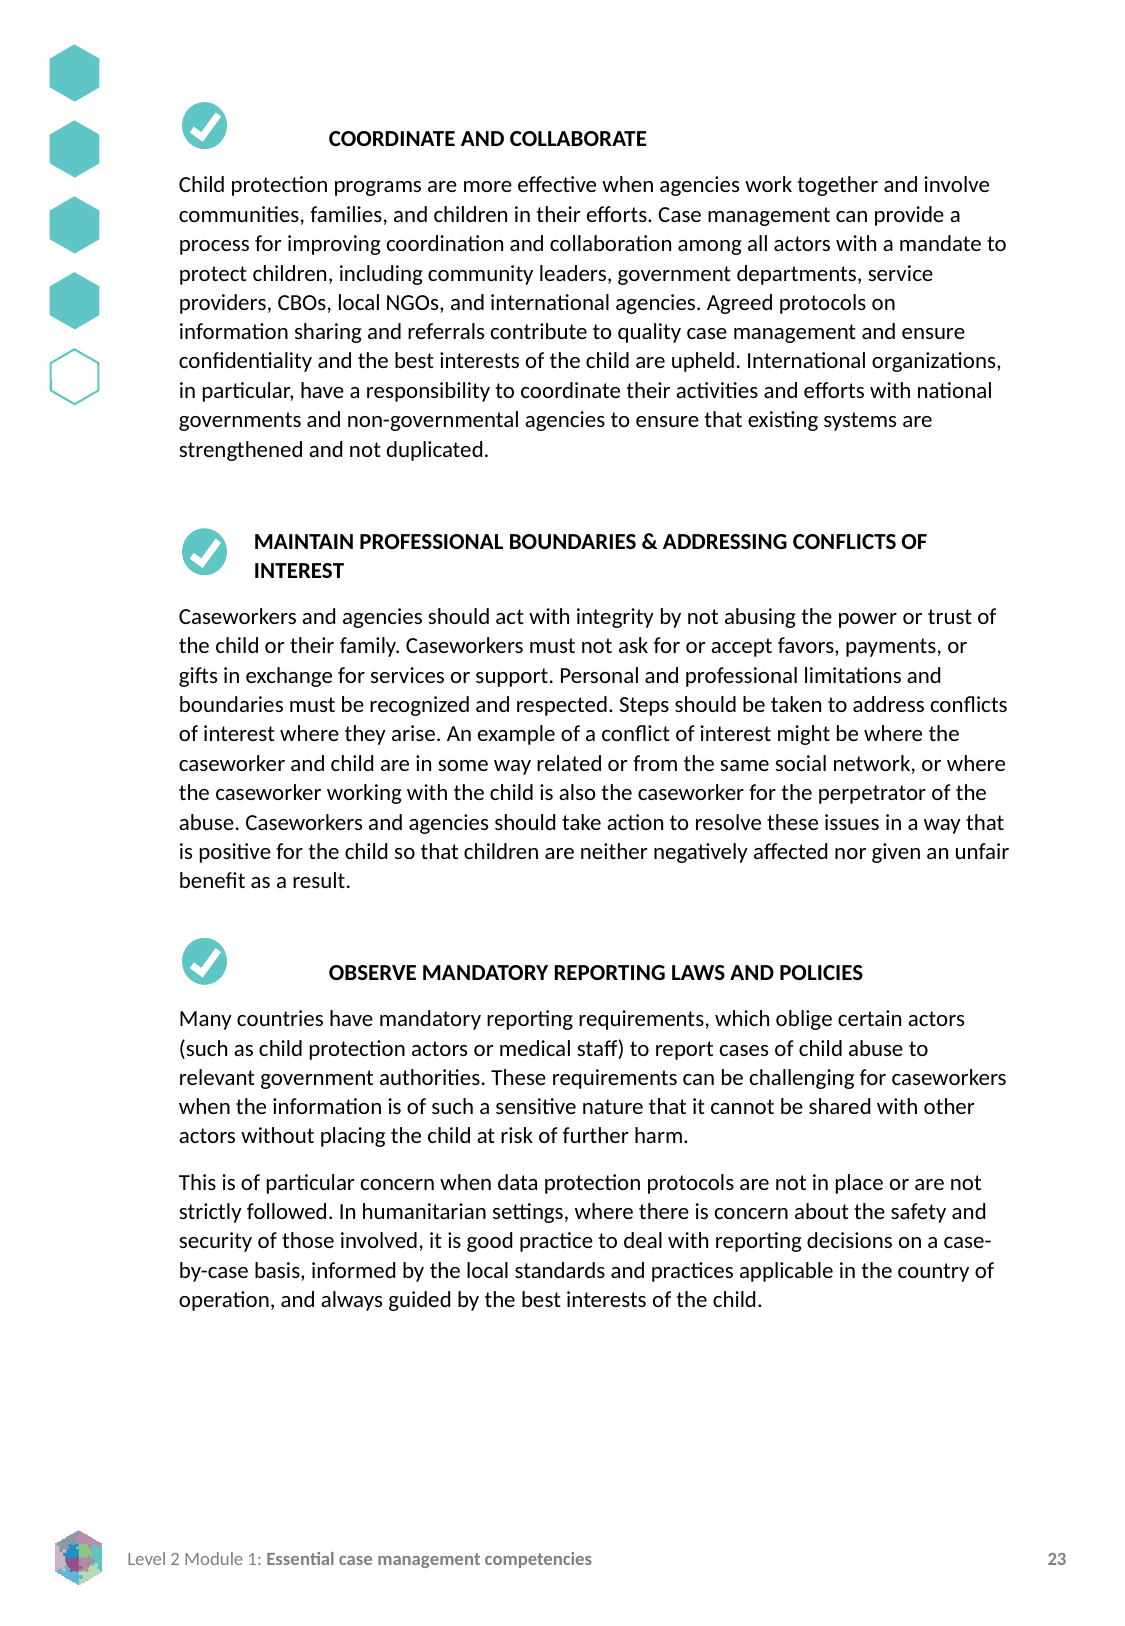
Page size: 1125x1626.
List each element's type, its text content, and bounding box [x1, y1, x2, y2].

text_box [182, 937, 227, 985]
text_box [49, 196, 100, 254]
picture [55, 1530, 102, 1585]
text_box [182, 102, 227, 150]
text_box [49, 348, 100, 406]
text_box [182, 528, 227, 576]
text_box COORDINATE AND COLLABORATE Child protection programs are more effective when agencies work together and involve communities, families, and children in their efforts. Case management can provide a process for improving coordination and collaboration among all actors with a mandate to protect children, including community leaders, government departments, service providers, CBOs, local NGOs, and international agencies. Agreed protocols on information sharing and referrals contribute to quality case management and ensure confidentiality and the best interests of the child are upheld. International organizations, in particular, have a responsibility to coordinate their activities and efforts with national governments and non-governmental agencies to ensure that existing systems are strengthened and not duplicated. MAINTAIN PROFESSIONAL BOUNDARIES & ADDRESSING CONFLICTS OF INTEREST Caseworkers and agencies should act with integrity by not abusing the power or trust of the child or their family. Caseworkers must not ask for or accept favors, payments, or gifts in exchange for services or support. Personal and professional limitations and boundaries must be recognized and respected. Steps should be taken to address conflicts of interest where they arise. An example of a conflict of interest might be where the caseworker and child are in some way related or from the same social network, or where the caseworker working with the child is also the caseworker for the perpetrator of the abuse. Caseworkers and agencies should take action to resolve these issues in a way that is positive for the child so that children are neither negatively affected nor given an unfair benefit as a result. OBSERVE MANDATORY REPORTING LAWS AND POLICIES Many countries have mandatory reporting requirements, which oblige certain actors (such as child protection actors or medical staff) to report cases of child abuse to relevant government authorities. These requirements can be challenging for caseworkers when the information is of such a sensitive nature that it cannot be shared with other actors without placing the child at risk of further harm. This is of particular concern when data protection protocols are not in place or are not strictly followed. In humanitarian settings, where there is concern about the safety and security of those involved, it is good practice to deal with reporting decisions on a case-by-case basis, informed by the local standards and practices applicable in the country of operation, and always guided by the best interests of the child. [164, 114, 1027, 1320]
text_box [49, 44, 100, 102]
text_box [49, 272, 100, 330]
text_box [49, 120, 100, 178]
